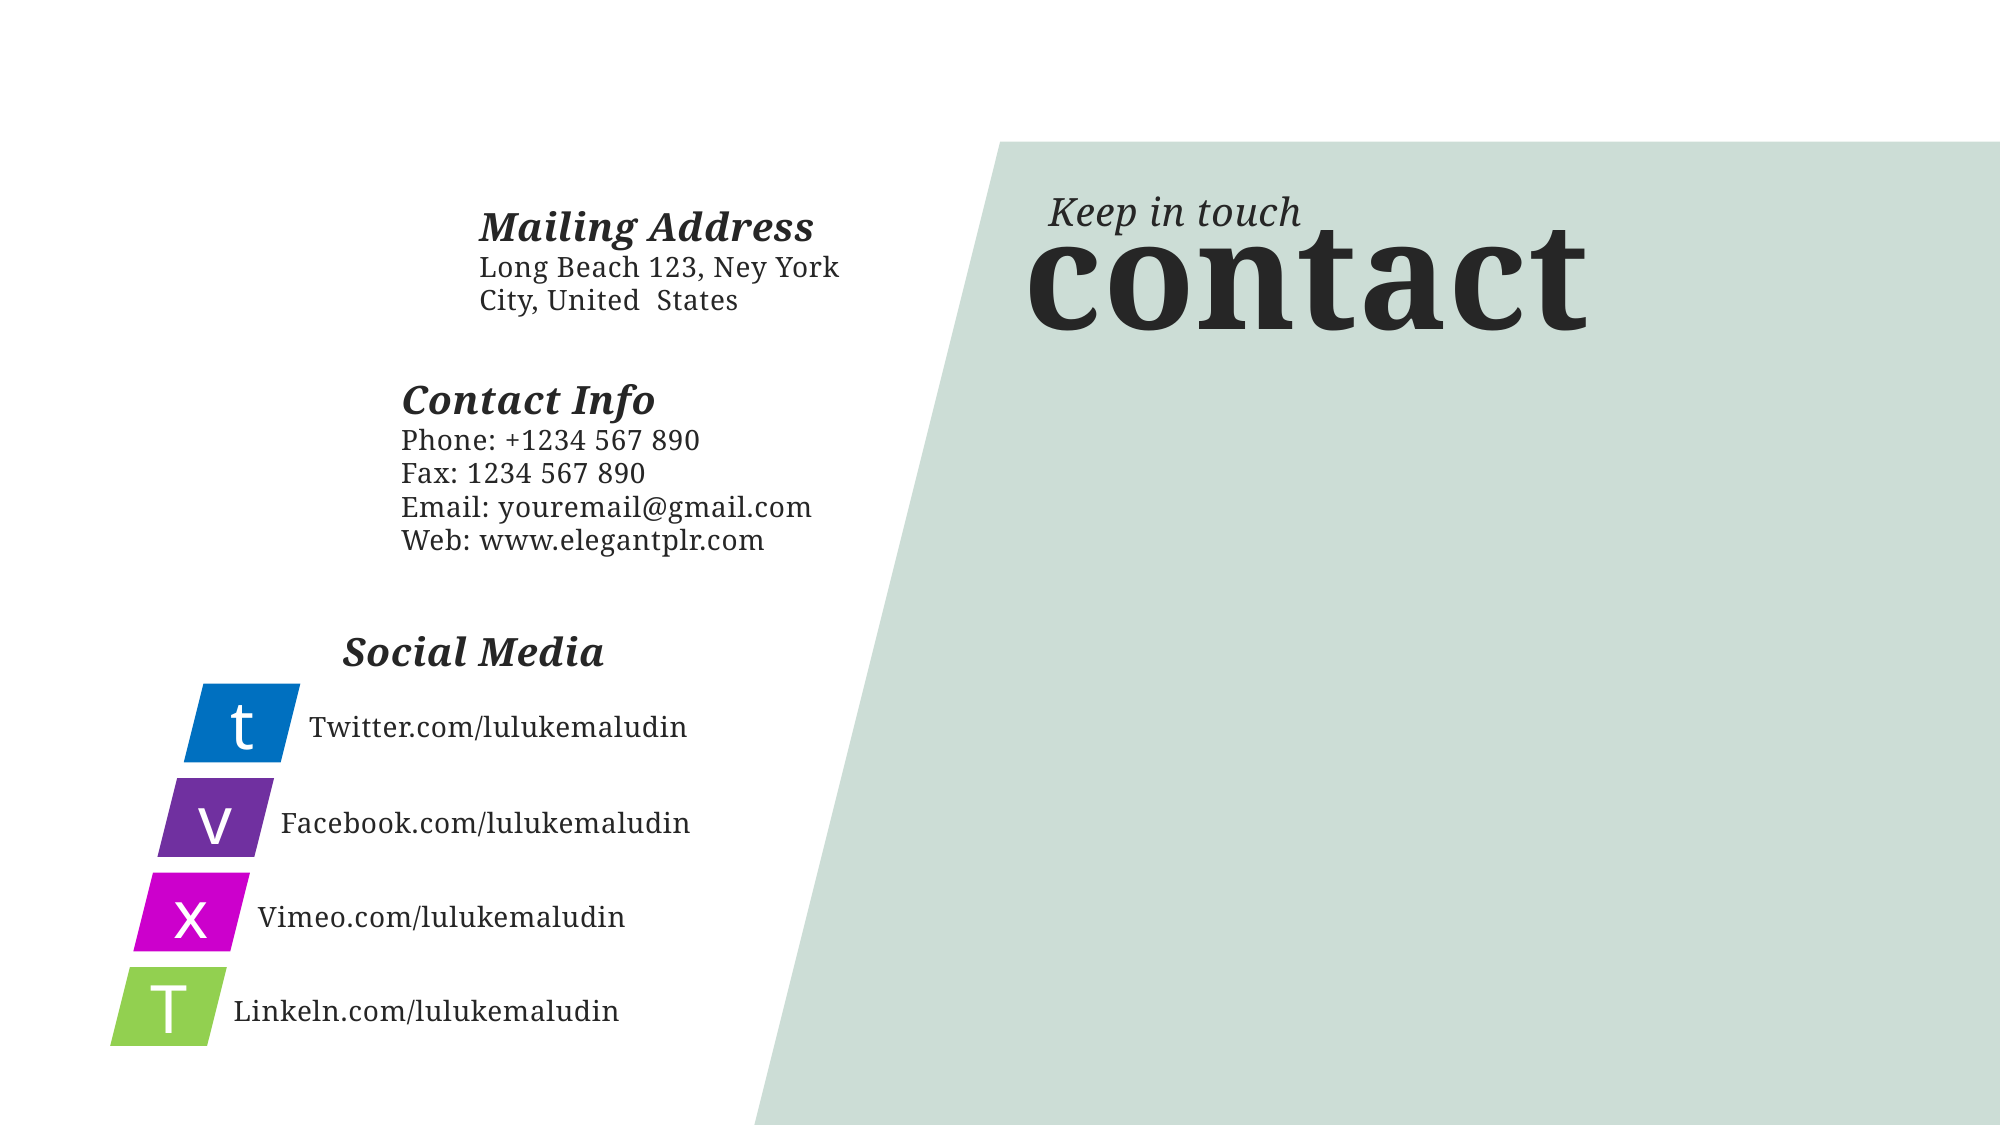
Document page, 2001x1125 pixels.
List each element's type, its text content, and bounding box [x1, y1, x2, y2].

text_box x [132, 871, 252, 953]
text_box Linkeln.com/lulukemaludin [218, 986, 635, 1035]
text_box v [156, 777, 276, 858]
text_box Mailing Address Long Beach 123, Ney York City, United States [464, 195, 753, 324]
text_box Vimeo.com/lulukemaludin [243, 891, 641, 940]
text_box T [108, 966, 229, 1047]
text_box Social Media [327, 620, 621, 682]
text_box Facebook.com/lulukemaludin [266, 797, 707, 846]
text_box Contact Info Phone: +1234 567 890 Fax: 1234 567 890 Email: youremail@gmail.com Web: www.elegantplr.com [386, 368, 753, 564]
text_box Twitter.com/lulukemaludin [294, 702, 703, 751]
text_box t [182, 682, 302, 764]
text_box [753, 141, 2000, 1125]
